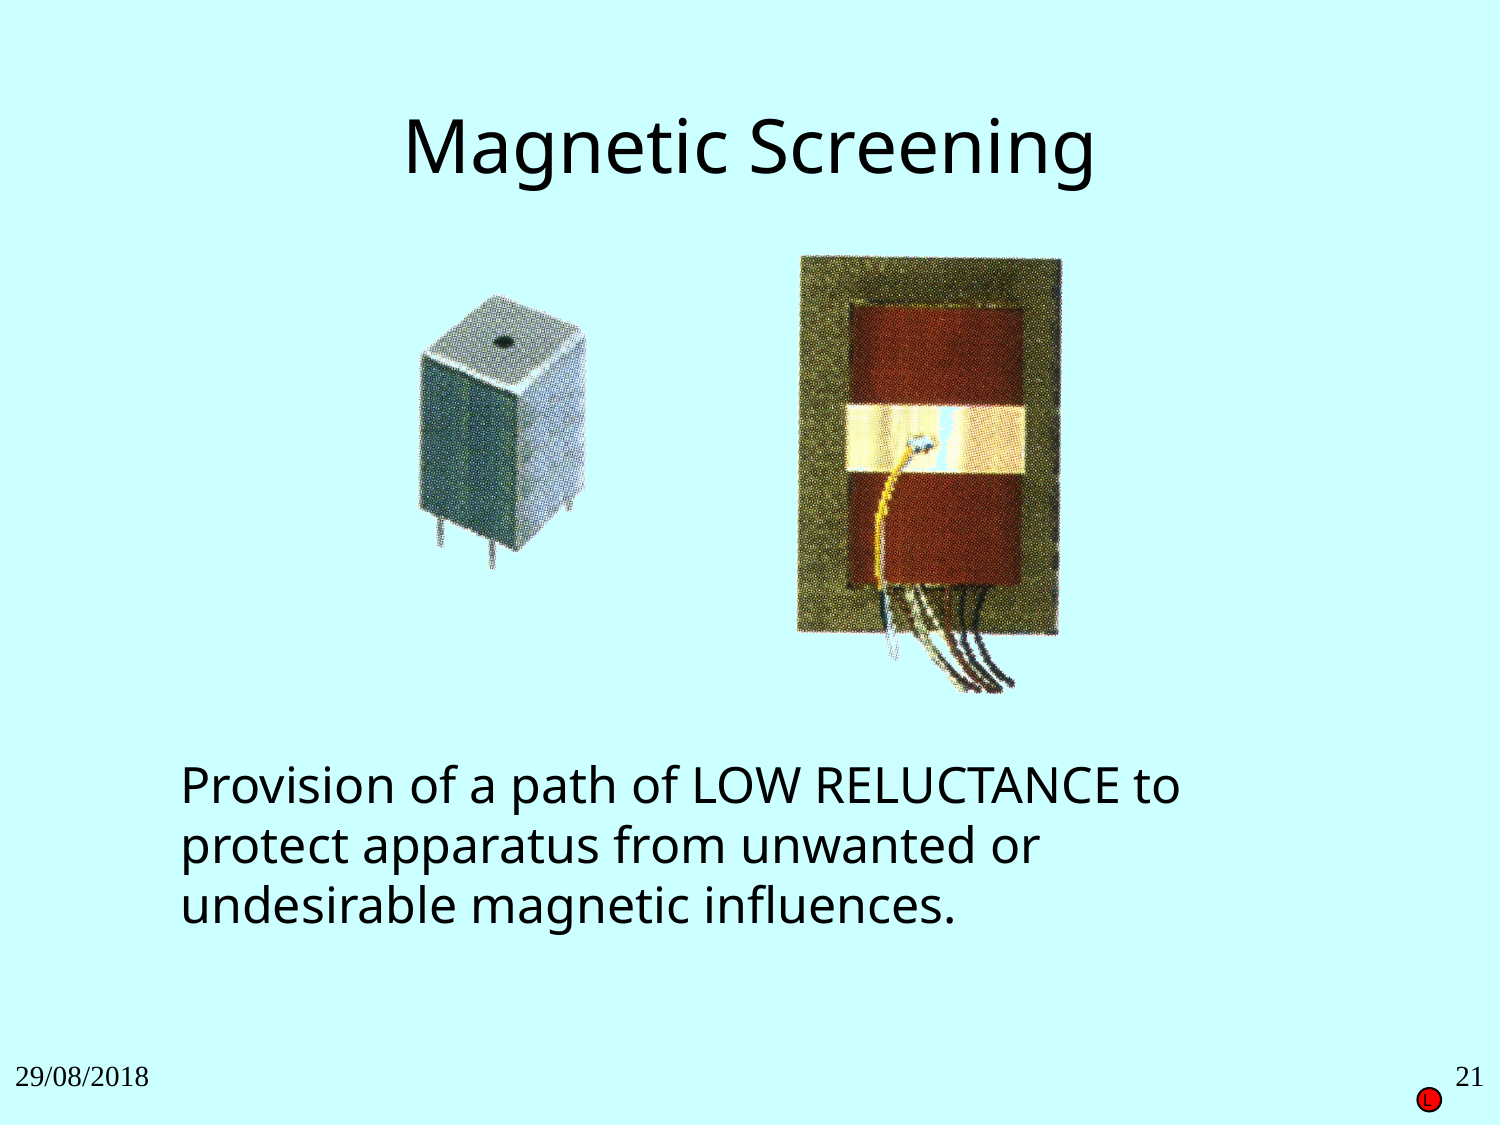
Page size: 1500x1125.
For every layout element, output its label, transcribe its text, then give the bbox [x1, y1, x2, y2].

text_box L [1417, 1088, 1442, 1112]
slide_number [0, 1050, 313, 1125]
picture [401, 231, 1099, 711]
text_box Magnetic Screening [159, 91, 1341, 196]
slide_number 21 [1187, 1050, 1500, 1125]
text_box Provision of a path of LOW RELUCTANCE to protect apparatus from unwanted or undesirable magnetic influences. [165, 745, 1347, 941]
